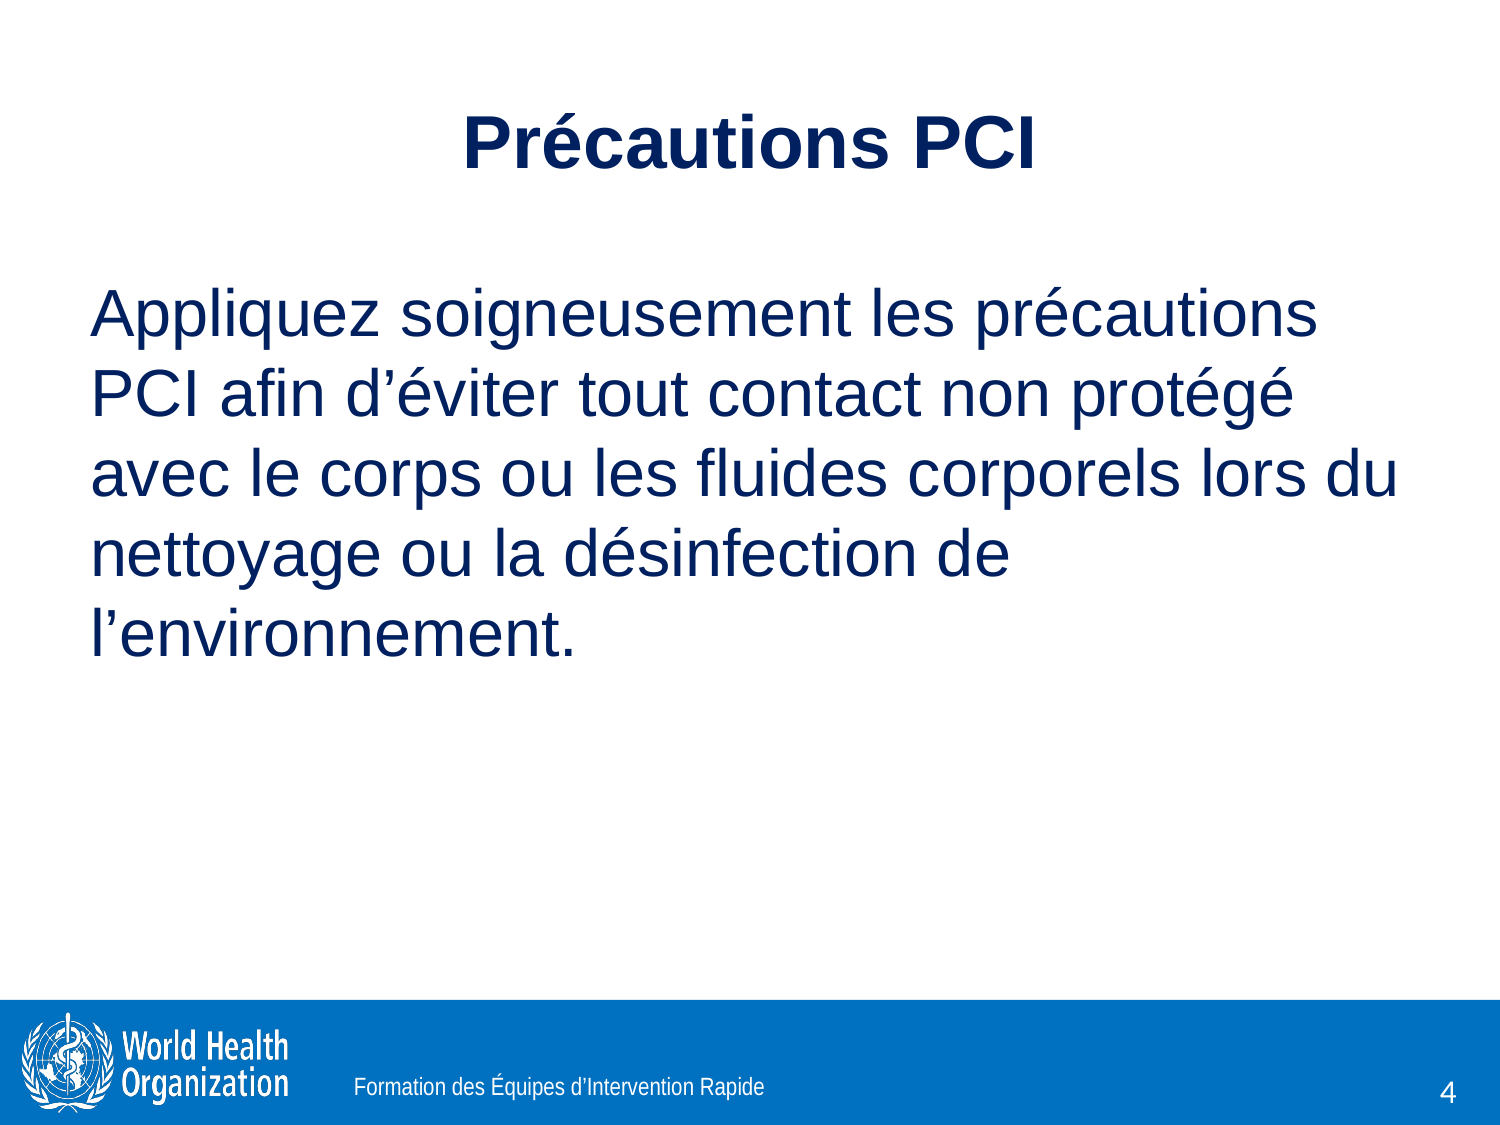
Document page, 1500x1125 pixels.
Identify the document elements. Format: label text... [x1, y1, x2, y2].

title Précautions PCI [75, 45, 1425, 233]
picture [21, 1012, 288, 1113]
list Appliquez soigneusement les précautions PCI afin d’éviter tout contact non protégé avec le corps ou les fluides corporels lors du nettoyage ou la désinfection de l’environnement. [75, 262, 1425, 1005]
